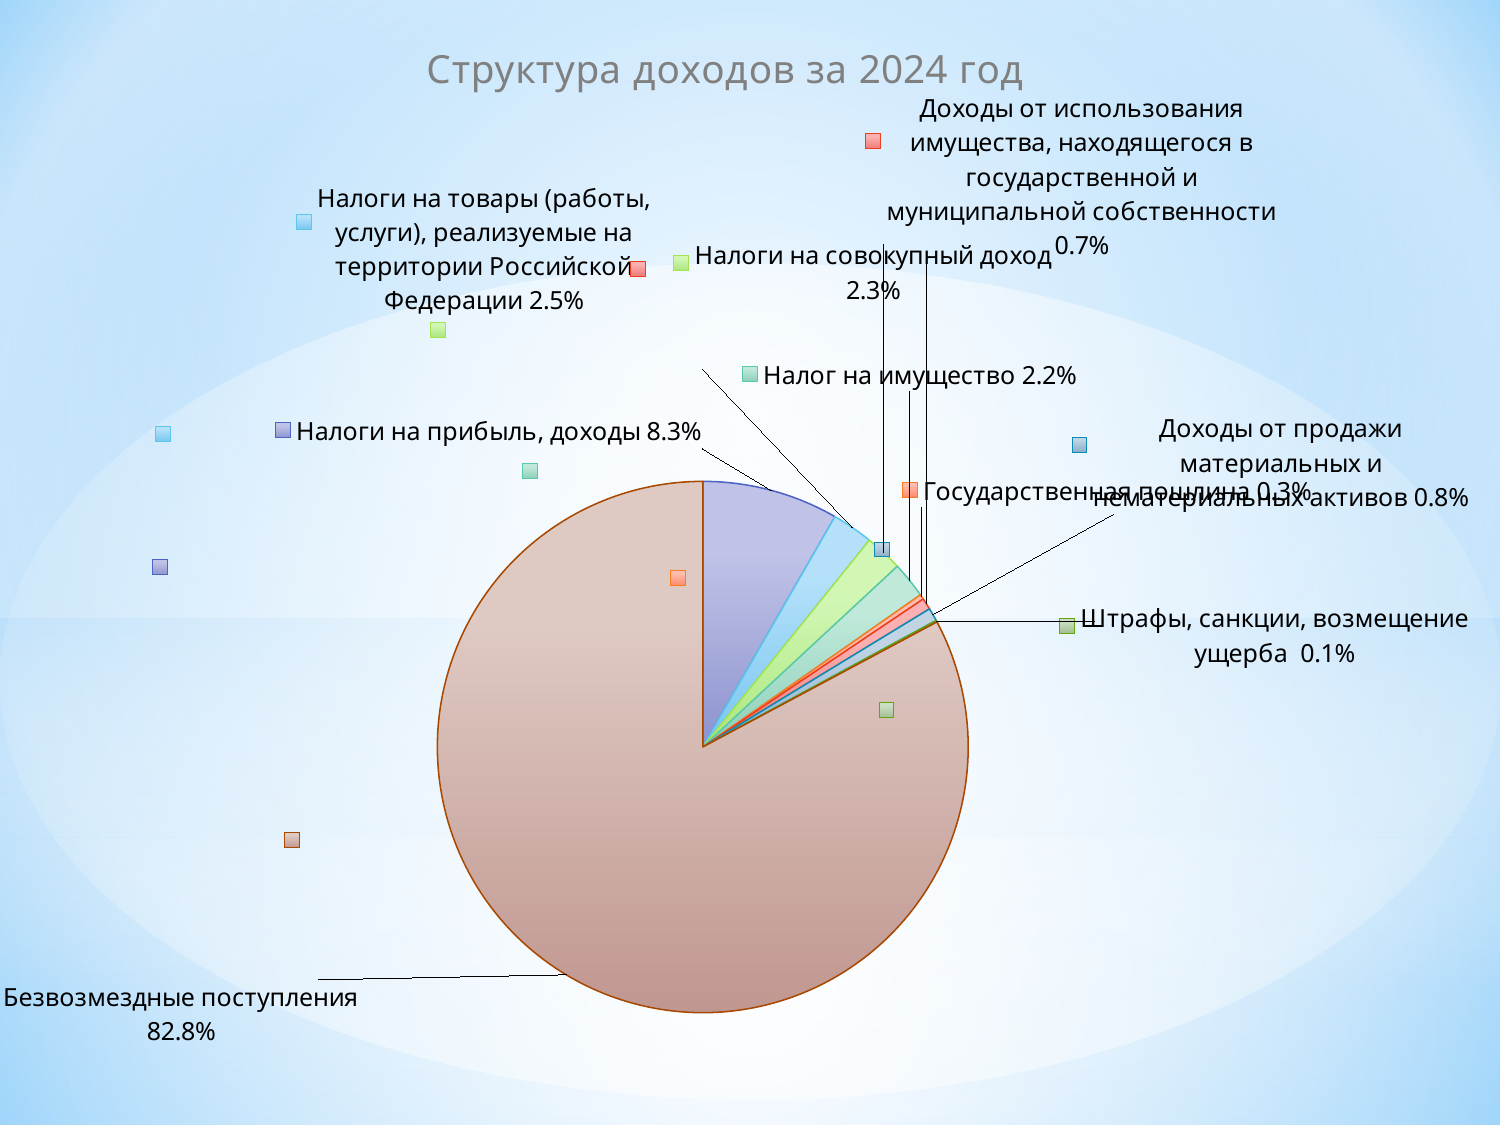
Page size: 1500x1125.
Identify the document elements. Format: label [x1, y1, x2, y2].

chart [0, 0, 1471, 1095]
